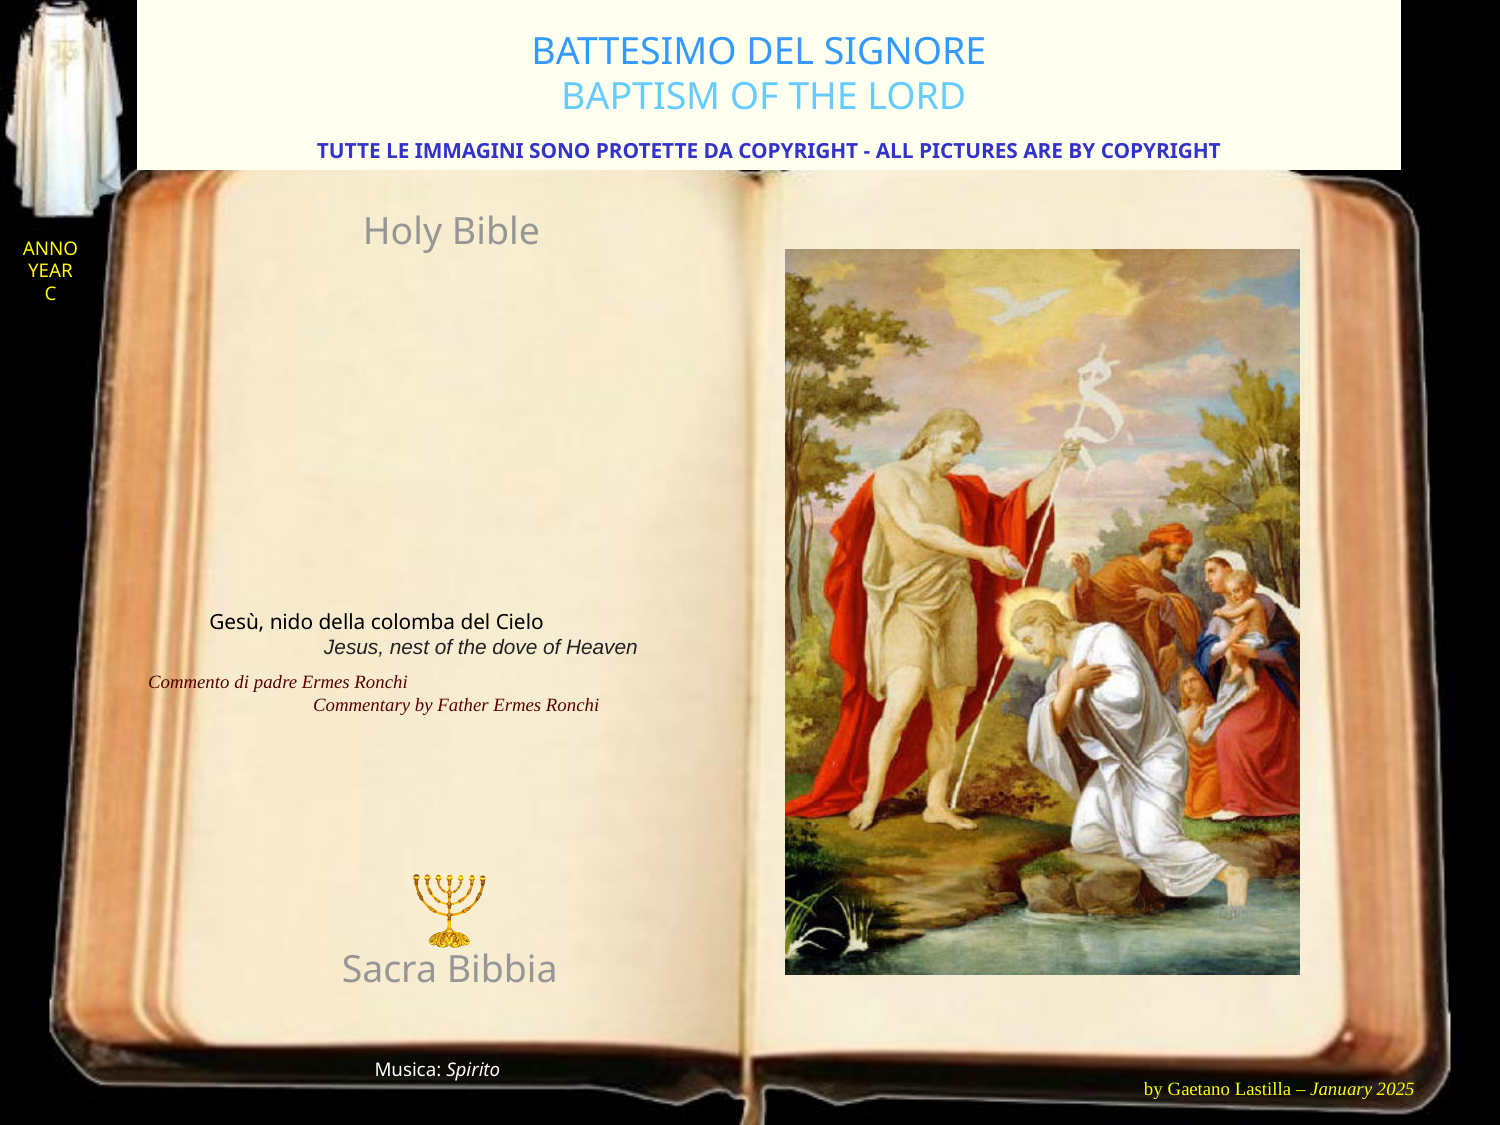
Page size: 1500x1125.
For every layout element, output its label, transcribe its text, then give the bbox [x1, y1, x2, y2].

text_box Gesù, nido della colomba del Cielo Jesus, nest of the dove of Heaven [193, 576, 719, 662]
picture [0, 0, 1500, 1125]
text_box Musica: Spirito [137, 1050, 738, 1088]
text_box Holy Bible [348, 199, 556, 260]
text_box ANNO YEAR C [7, 229, 93, 312]
text_box by Gaetano Lastilla – January 2025 [998, 1068, 1500, 1107]
text_box BATTESIMO DEL SIGNORE BAPTISM OF THE LORD TUTTE LE IMMAGINI SONO PROTETTE DA COPYRIGHT - ALL PICTURES ARE BY COPYRIGHT [137, 0, 1400, 170]
text_box Sacra Bibbia [187, 937, 713, 998]
text_box Commento di padre Ermes Ronchi Commentary by Father Ermes Ronchi [112, 662, 785, 723]
